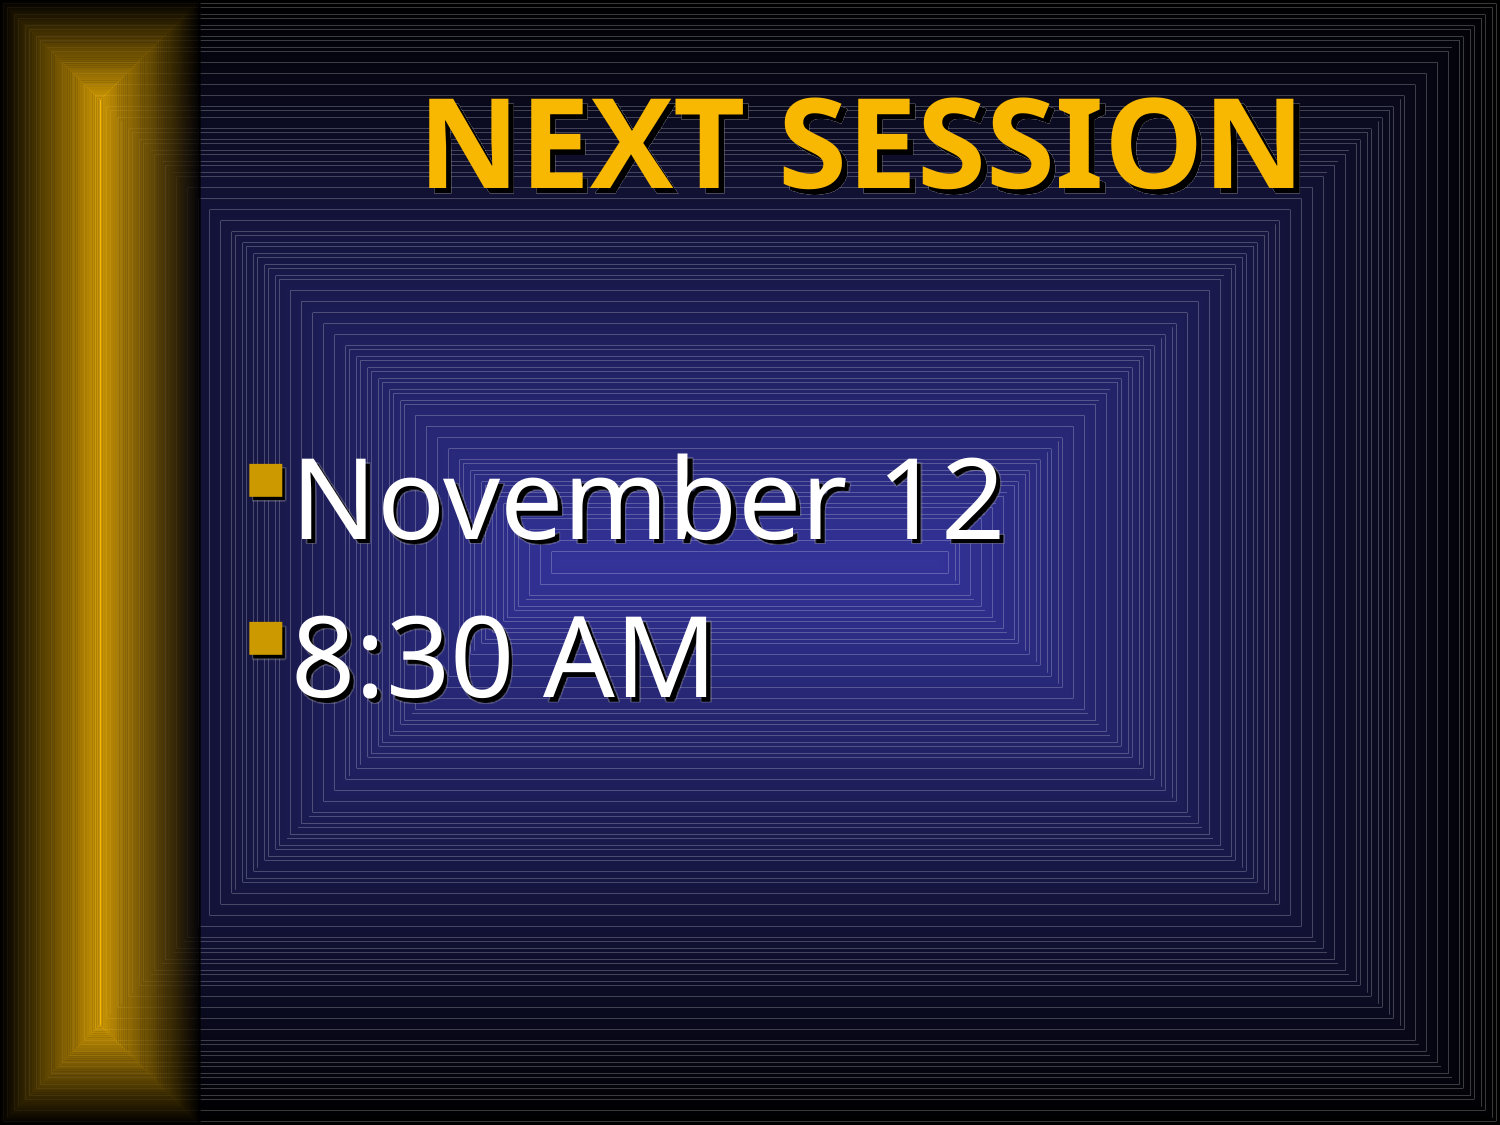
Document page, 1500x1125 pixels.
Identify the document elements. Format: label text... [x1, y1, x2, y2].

title NEXT SESSION [224, 44, 1500, 233]
list November 12 8:30 AM [224, 262, 1376, 1006]
